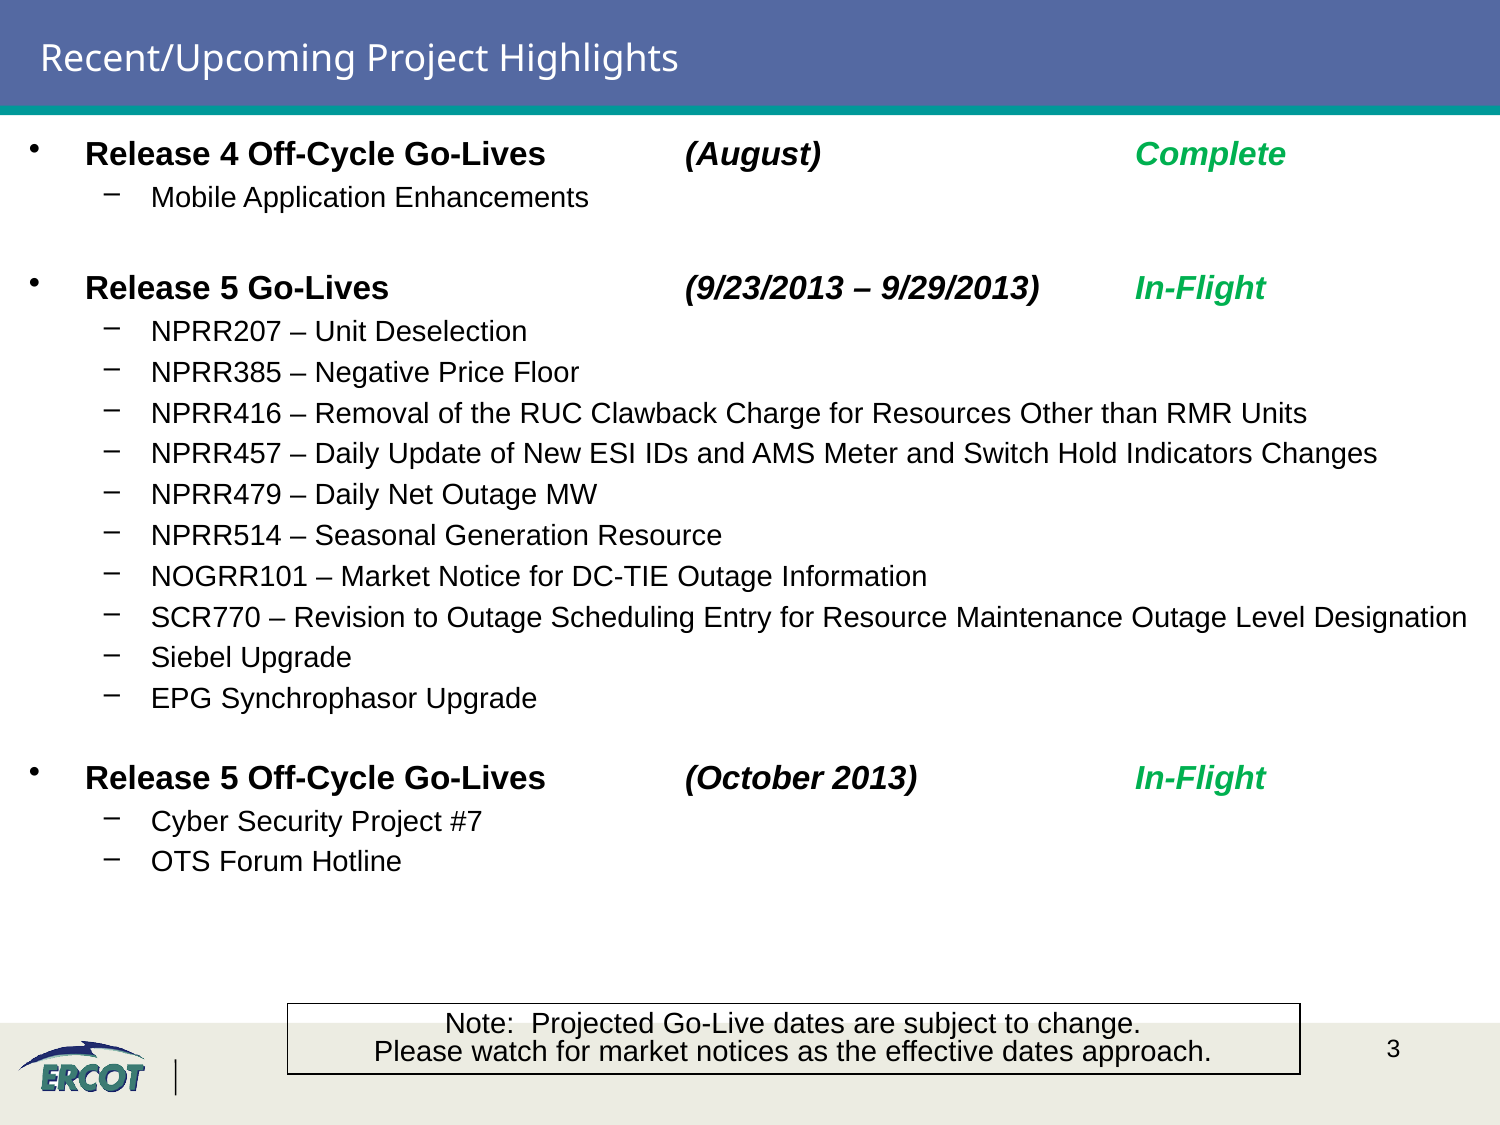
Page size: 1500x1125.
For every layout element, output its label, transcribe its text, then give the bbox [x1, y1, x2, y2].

title Recent/Upcoming Project Highlights [24, 0, 1175, 113]
picture [10, 1031, 151, 1111]
text_box Note: Projected Go-Live dates are subject to change. Please watch for market notices as the effective dates approach. [287, 1003, 1300, 1074]
list Release 4 Off-Cycle Go-Lives (August) Complete Mobile Application Enhancements Release 5 Go-Lives (9/23/2013 – 9/29/2013) In-Flight NPRR207 – Unit Deselection NPRR385 – Negative Price Floor NPRR416 – Removal of the RUC Clawback Charge for Resources Other than RMR Units NPRR457 – Daily Update of New ESI IDs and AMS Meter and Switch Hold Indicators Changes NPRR479 – Daily Net Outage MW NPRR514 – Seasonal Generation Resource NOGRR101 – Market Notice for DC-TIE Outage Information SCR770 – Revision to Outage Scheduling Entry for Resource Maintenance Outage Level Designation Siebel Upgrade EPG Synchrophasor Upgrade Release 5 Off-Cycle Go-Lives (October 2013) In-Flight Cyber Security Project #7 OTS Forum Hotline [13, 125, 1489, 1004]
